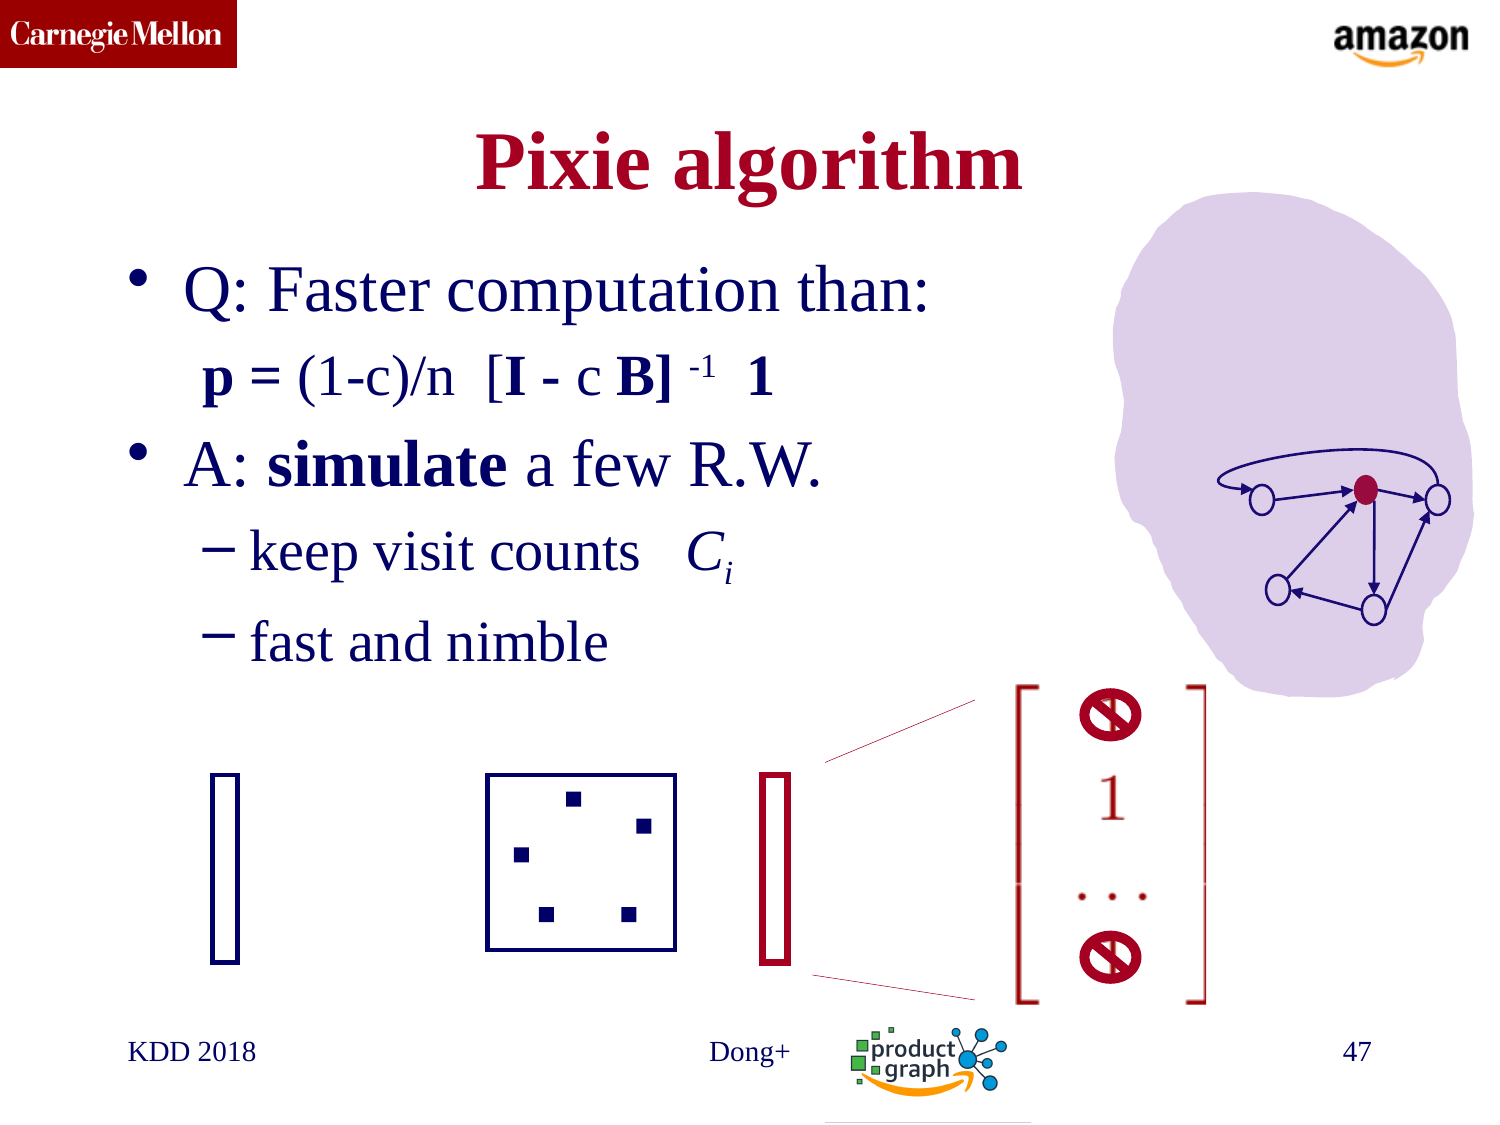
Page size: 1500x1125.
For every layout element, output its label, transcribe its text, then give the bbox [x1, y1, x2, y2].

text_box [487, 774, 675, 950]
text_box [812, 974, 976, 1001]
picture [0, 0, 237, 68]
text_box [212, 774, 238, 963]
slide_number 47 [1074, 1024, 1388, 1101]
slide_number KDD 2018 [112, 1024, 426, 1101]
text_box [1112, 191, 1475, 698]
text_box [513, 791, 652, 923]
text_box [824, 699, 976, 763]
picture [1014, 683, 1207, 1005]
title Pixie algorithm [112, 99, 1388, 213]
picture [1322, 4, 1484, 88]
footer Dong+ [512, 1024, 988, 1101]
text_box [762, 774, 788, 963]
list Q: Faster computation than: p = (1-c)/n [I - c B] -1 1 A: simulate a few R.W. keep visit counts Ci fast and nimble [112, 237, 1388, 1001]
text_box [1249, 474, 1451, 626]
